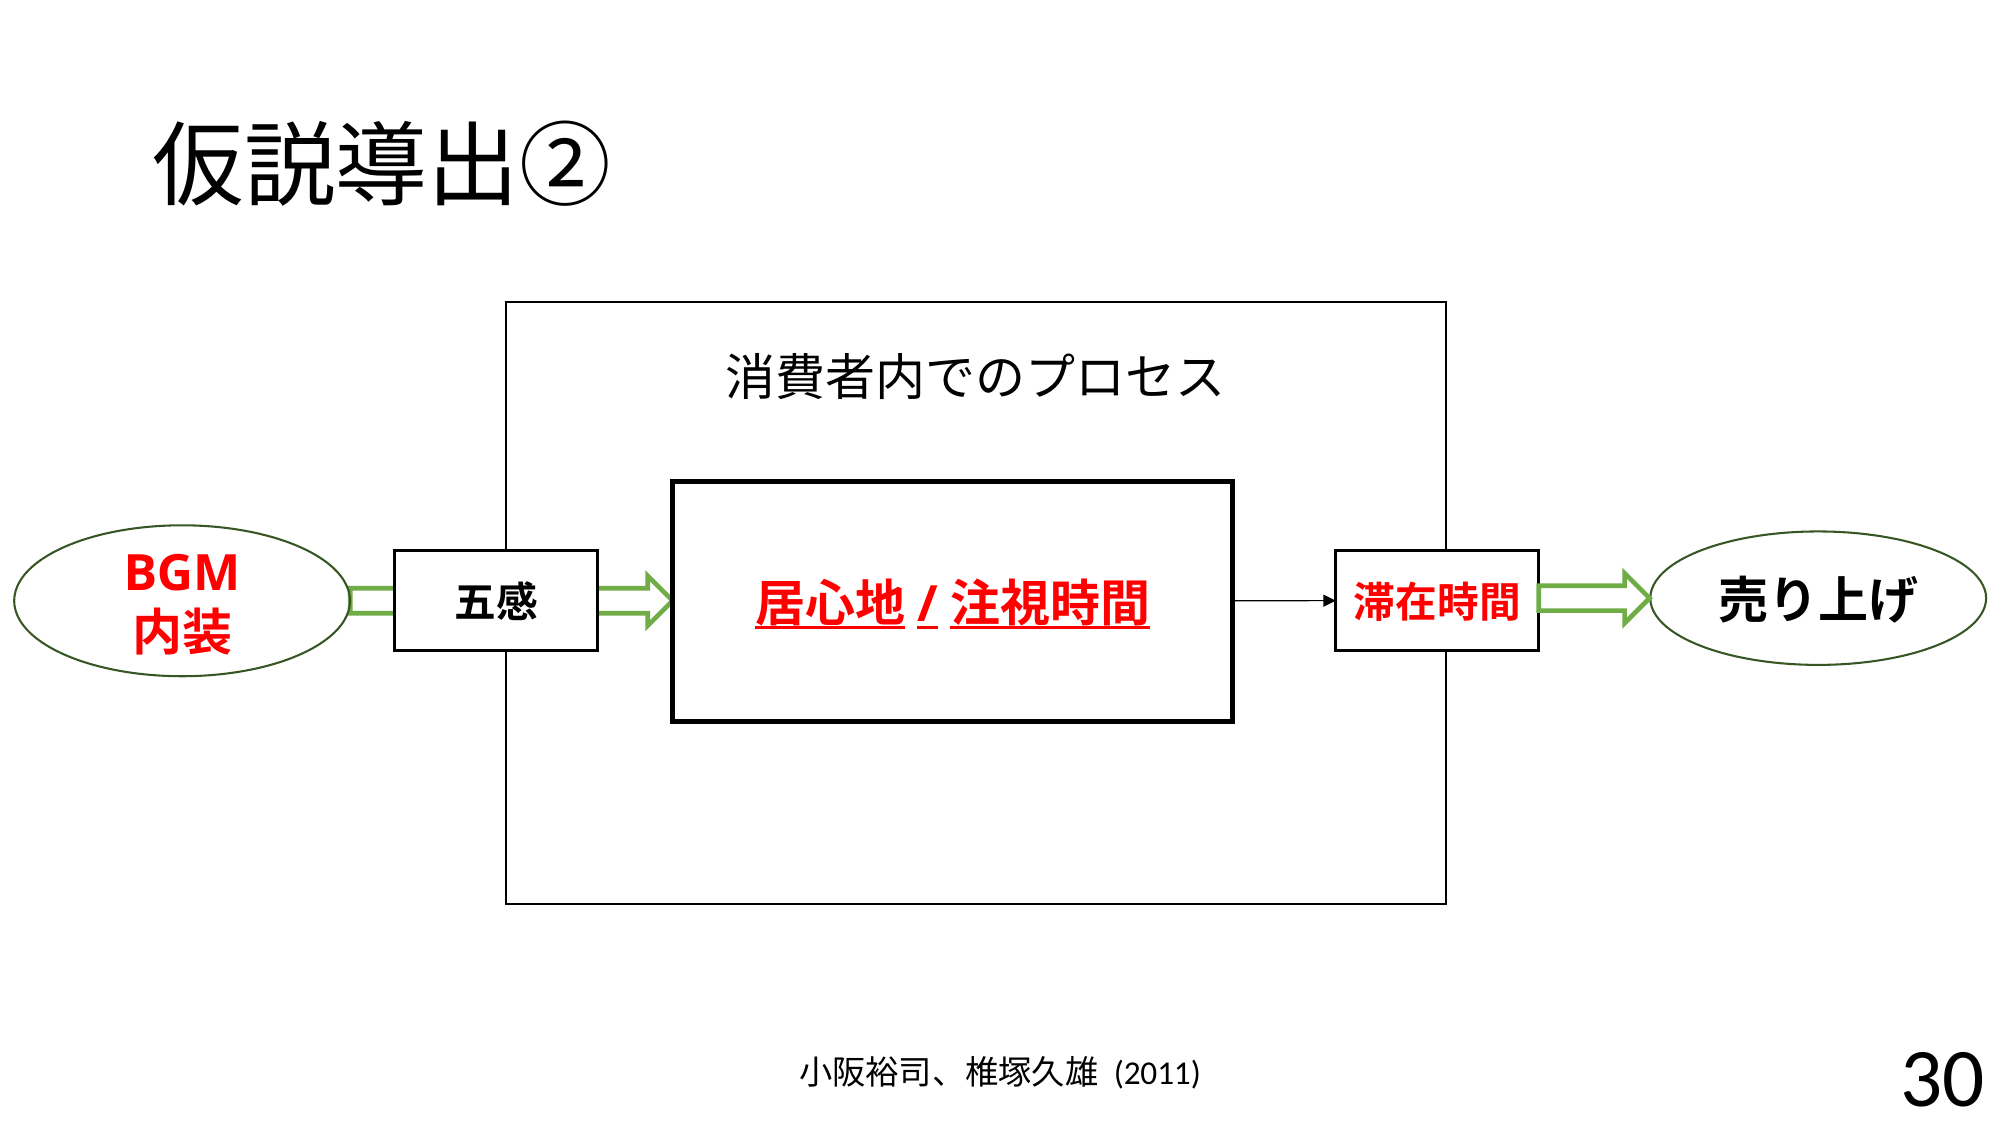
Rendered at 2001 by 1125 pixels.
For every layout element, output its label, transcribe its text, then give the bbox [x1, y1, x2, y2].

text_box [505, 602, 1447, 905]
text_box [349, 587, 394, 615]
text_box 滞在時間 [1335, 550, 1540, 652]
text_box 小阪裕司、椎塚久雄 (2011) [784, 1044, 1216, 1099]
text_box [505, 301, 1447, 600]
slide_number 30 [1550, 1042, 2000, 1103]
text_box 居心地/注視時間 [672, 481, 1234, 723]
title 仮説導出② [137, 59, 1863, 278]
text_box [1537, 570, 1652, 626]
text_box [599, 573, 672, 629]
text_box BGM 内装 [13, 524, 352, 678]
text_box 五感 [394, 550, 599, 652]
text_box 消費者内でのプロセス [710, 337, 1241, 413]
text_box 売り上げ [1649, 530, 1988, 666]
